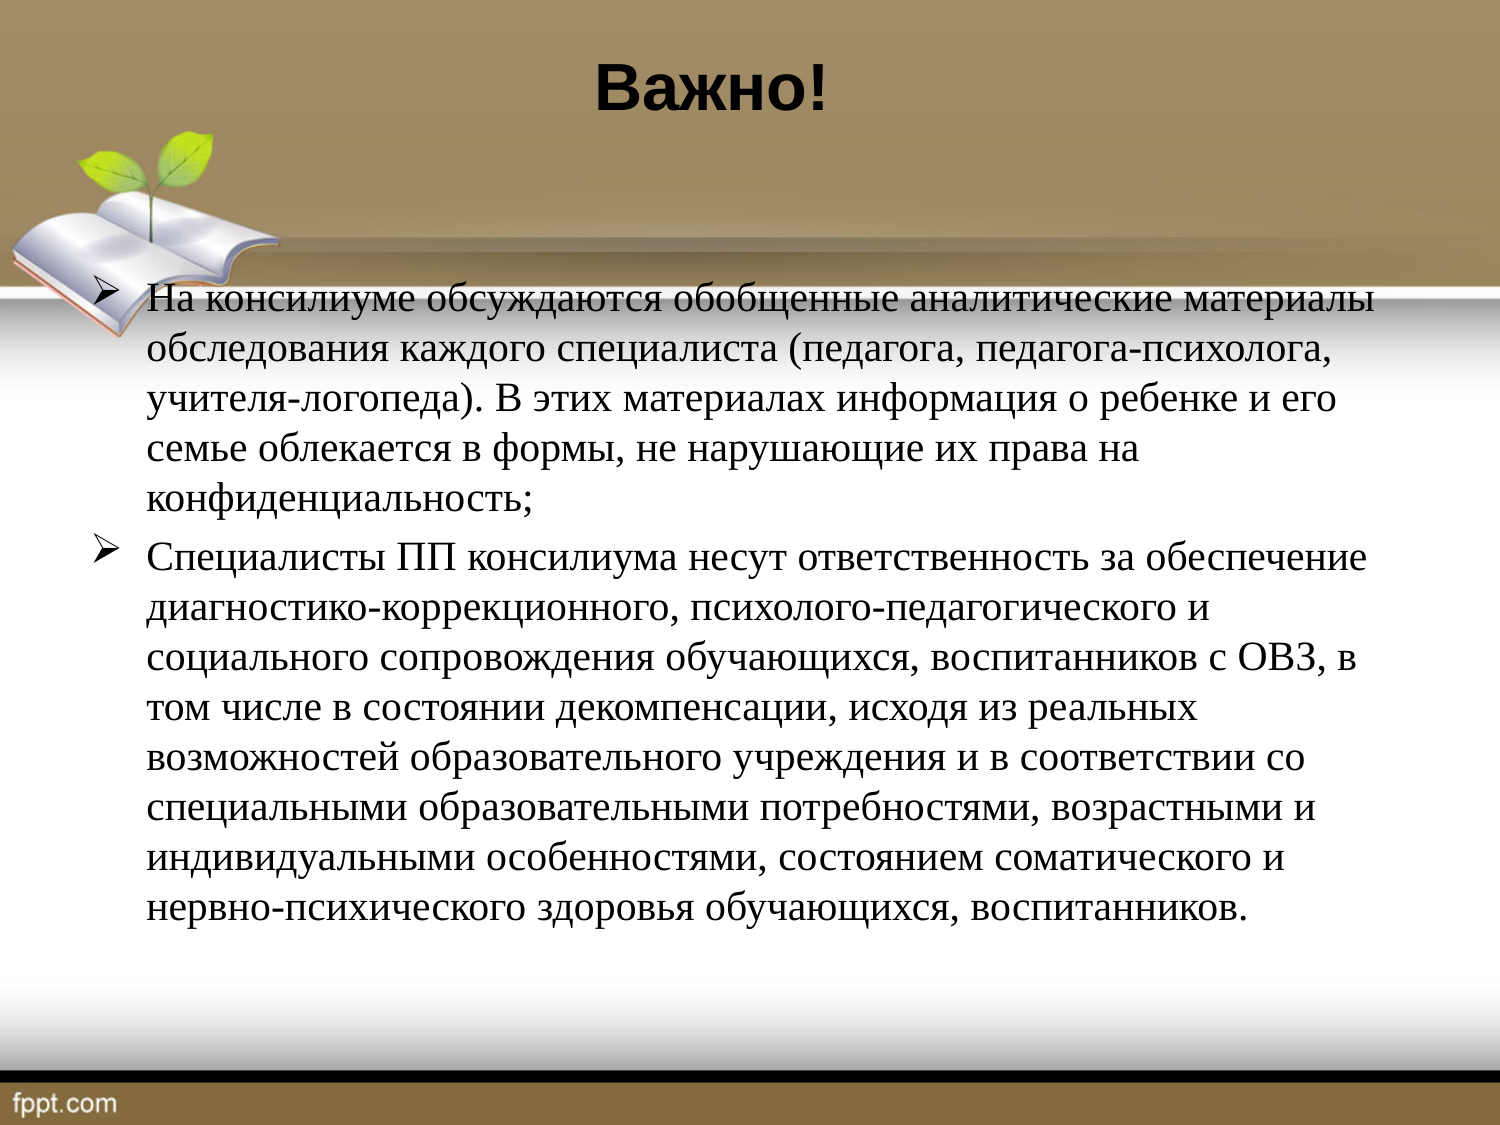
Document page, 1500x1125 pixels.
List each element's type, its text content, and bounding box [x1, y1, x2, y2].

list На консилиуме обсуждаются обобщенные аналитические материалы обследования каждого специалиста (педагога, педагога-психолога, учителя-логопеда). В этих материалах информация о ребенке и его семье облекается в формы, не нарушающие их права на конфиденциальность; Специалисты ПП консилиума несут ответственность за обеспечение диагностико-коррекционного, психолого-педагогического и социального сопровождения обучающихся, воспитанников с ОВЗ, в том числе в состоянии декомпенсации, исходя из реальных возможностей образовательного учреждения и в соответствии со специальными образовательными потребностями, возрастными и индивидуальными особенностями, состоянием соматического и нервно-психического здоровья обучающихся, воспитанников. [74, 262, 1426, 1006]
title Важно! [17, 44, 1426, 233]
picture [0, 0, 1500, 1125]
